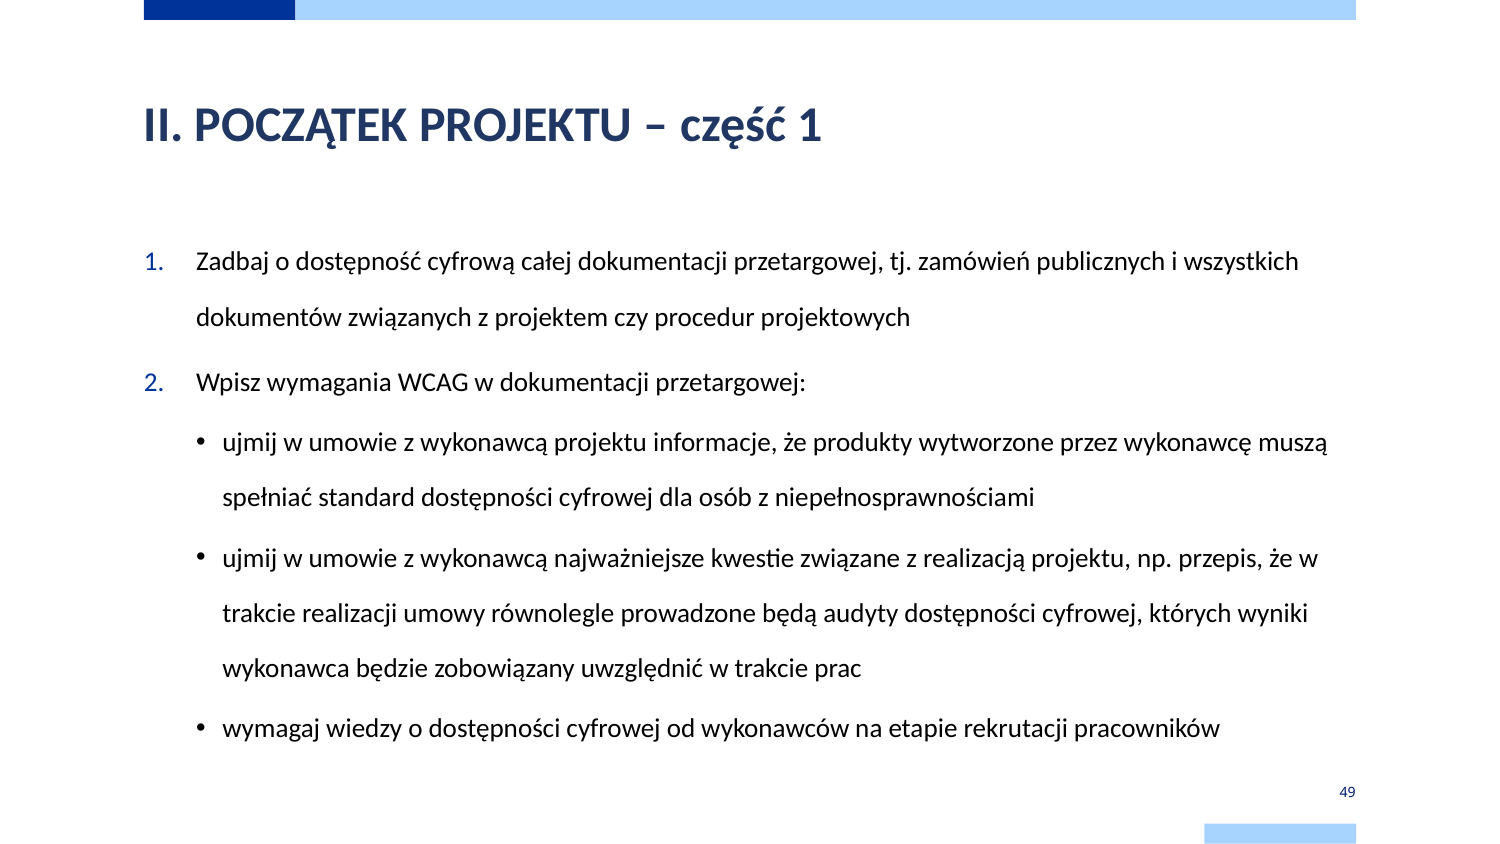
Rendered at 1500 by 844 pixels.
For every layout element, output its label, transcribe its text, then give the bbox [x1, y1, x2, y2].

list Zadbaj o dostępność cyfrową całej dokumentacji przetargowej, tj. zamówień publicznych i wszystkich dokumentów związanych z projektem czy procedur projektowych Wpisz wymagania WCAG w dokumentacji przetargowej: ujmij w umowie z wykonawcą projektu informacje, że produkty wytworzone przez wykonawcę muszą spełniać standard dostępności cyfrowej dla osób z niepełnosprawnościami ujmij w umowie z wykonawcą najważniejsze kwestie związane z realizacją projektu, np. przepis, że w trakcie realizacji umowy równolegle prowadzone będą audyty dostępności cyfrowej, których wyniki wykonawca będzie zobowiązany uwzględnić w trakcie prac wymagaj wiedzy o dostępności cyfrowej od wykonawców na etapie rekrutacji pracowników [143, 220, 1357, 744]
slide_number 49 [1204, 783, 1356, 804]
title II. POCZĄTEK PROJEKTU – część 1 [143, 100, 1357, 220]
